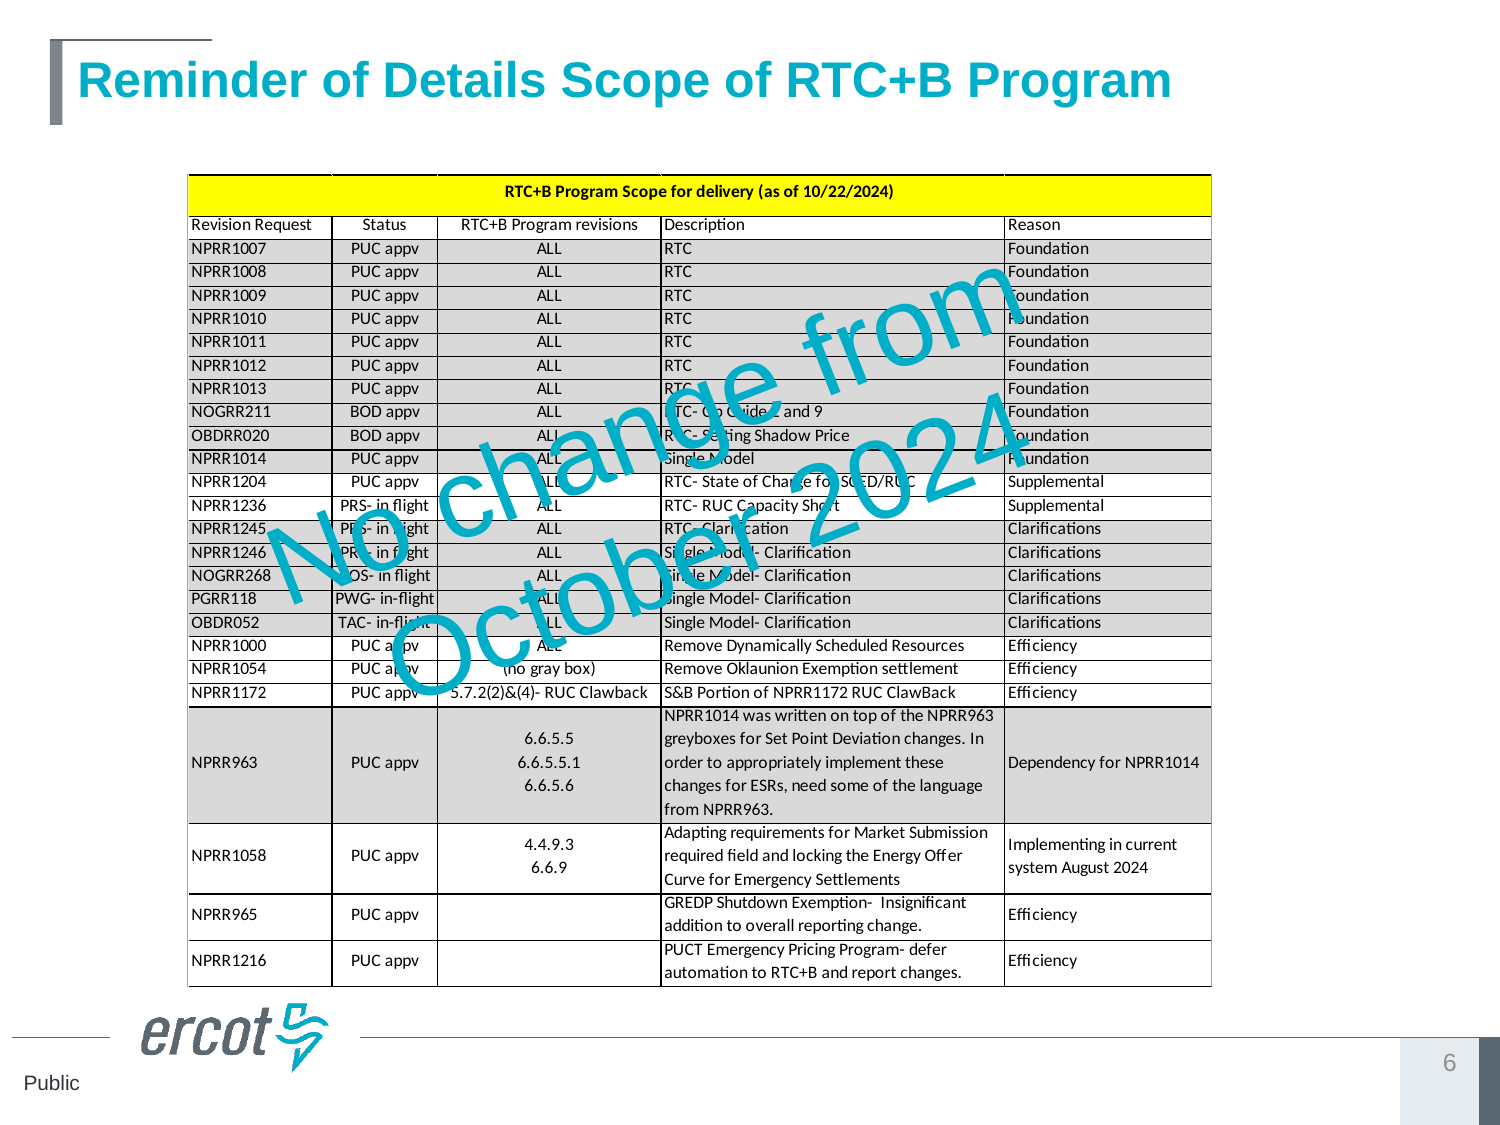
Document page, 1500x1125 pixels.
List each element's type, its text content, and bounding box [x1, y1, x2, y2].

title Reminder of Details Scope of RTC+B Program [62, 39, 1500, 134]
picture [187, 174, 1213, 989]
picture [137, 999, 332, 1075]
